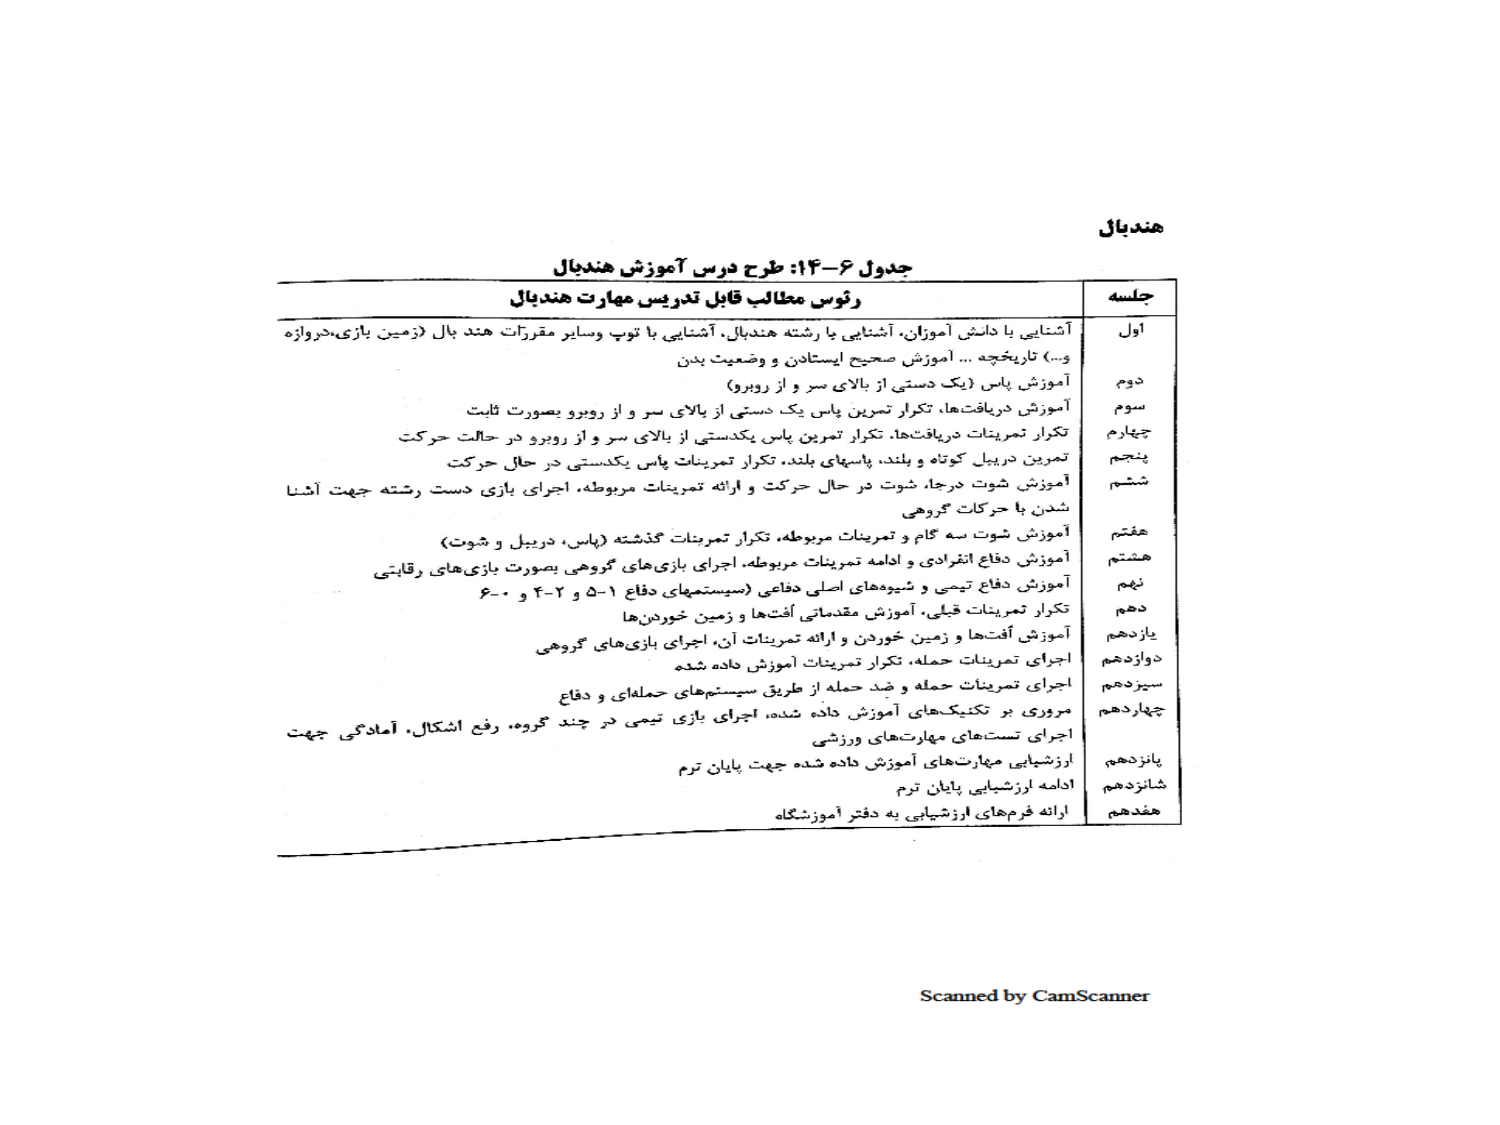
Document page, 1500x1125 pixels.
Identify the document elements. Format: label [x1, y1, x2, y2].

text_box [277, 101, 1200, 1012]
